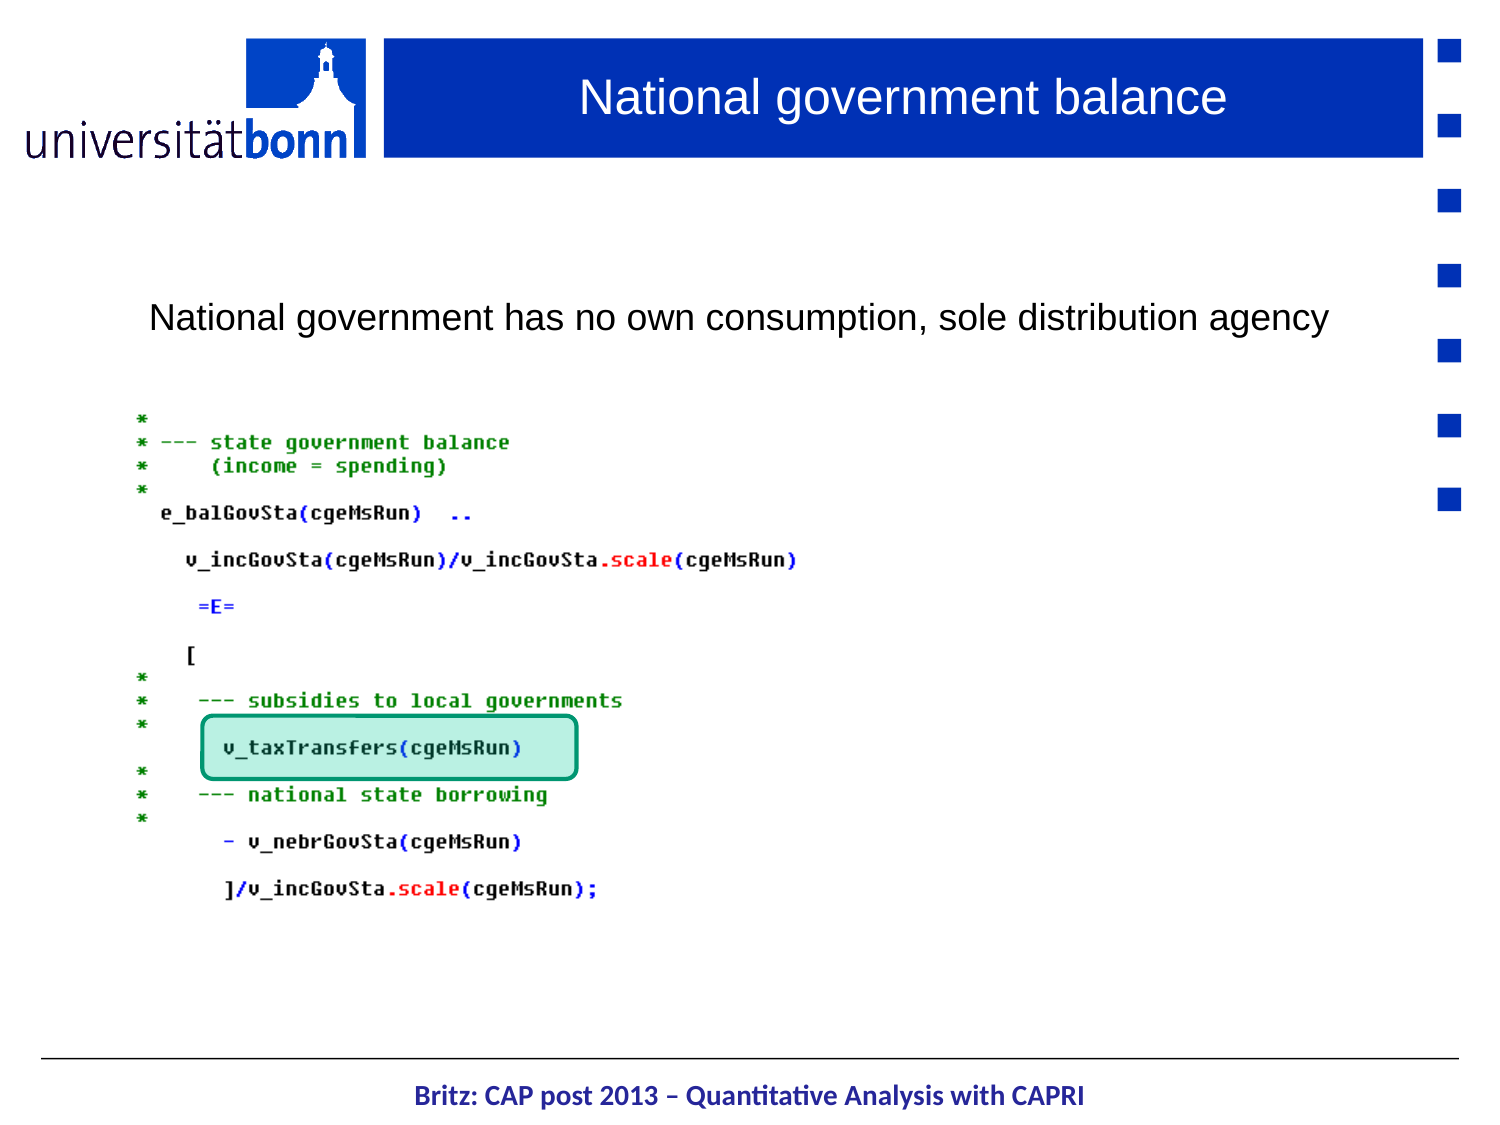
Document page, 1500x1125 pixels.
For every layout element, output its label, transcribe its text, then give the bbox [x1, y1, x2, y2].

text_box National government has no own consumption, sole distribution agency [133, 285, 1345, 346]
picture [126, 404, 1262, 916]
footer Britz: CAP post 2013 – Quantitative Analysis with CAPRI [40, 1070, 1460, 1107]
title National government balance [383, 38, 1424, 158]
picture [24, 36, 368, 160]
